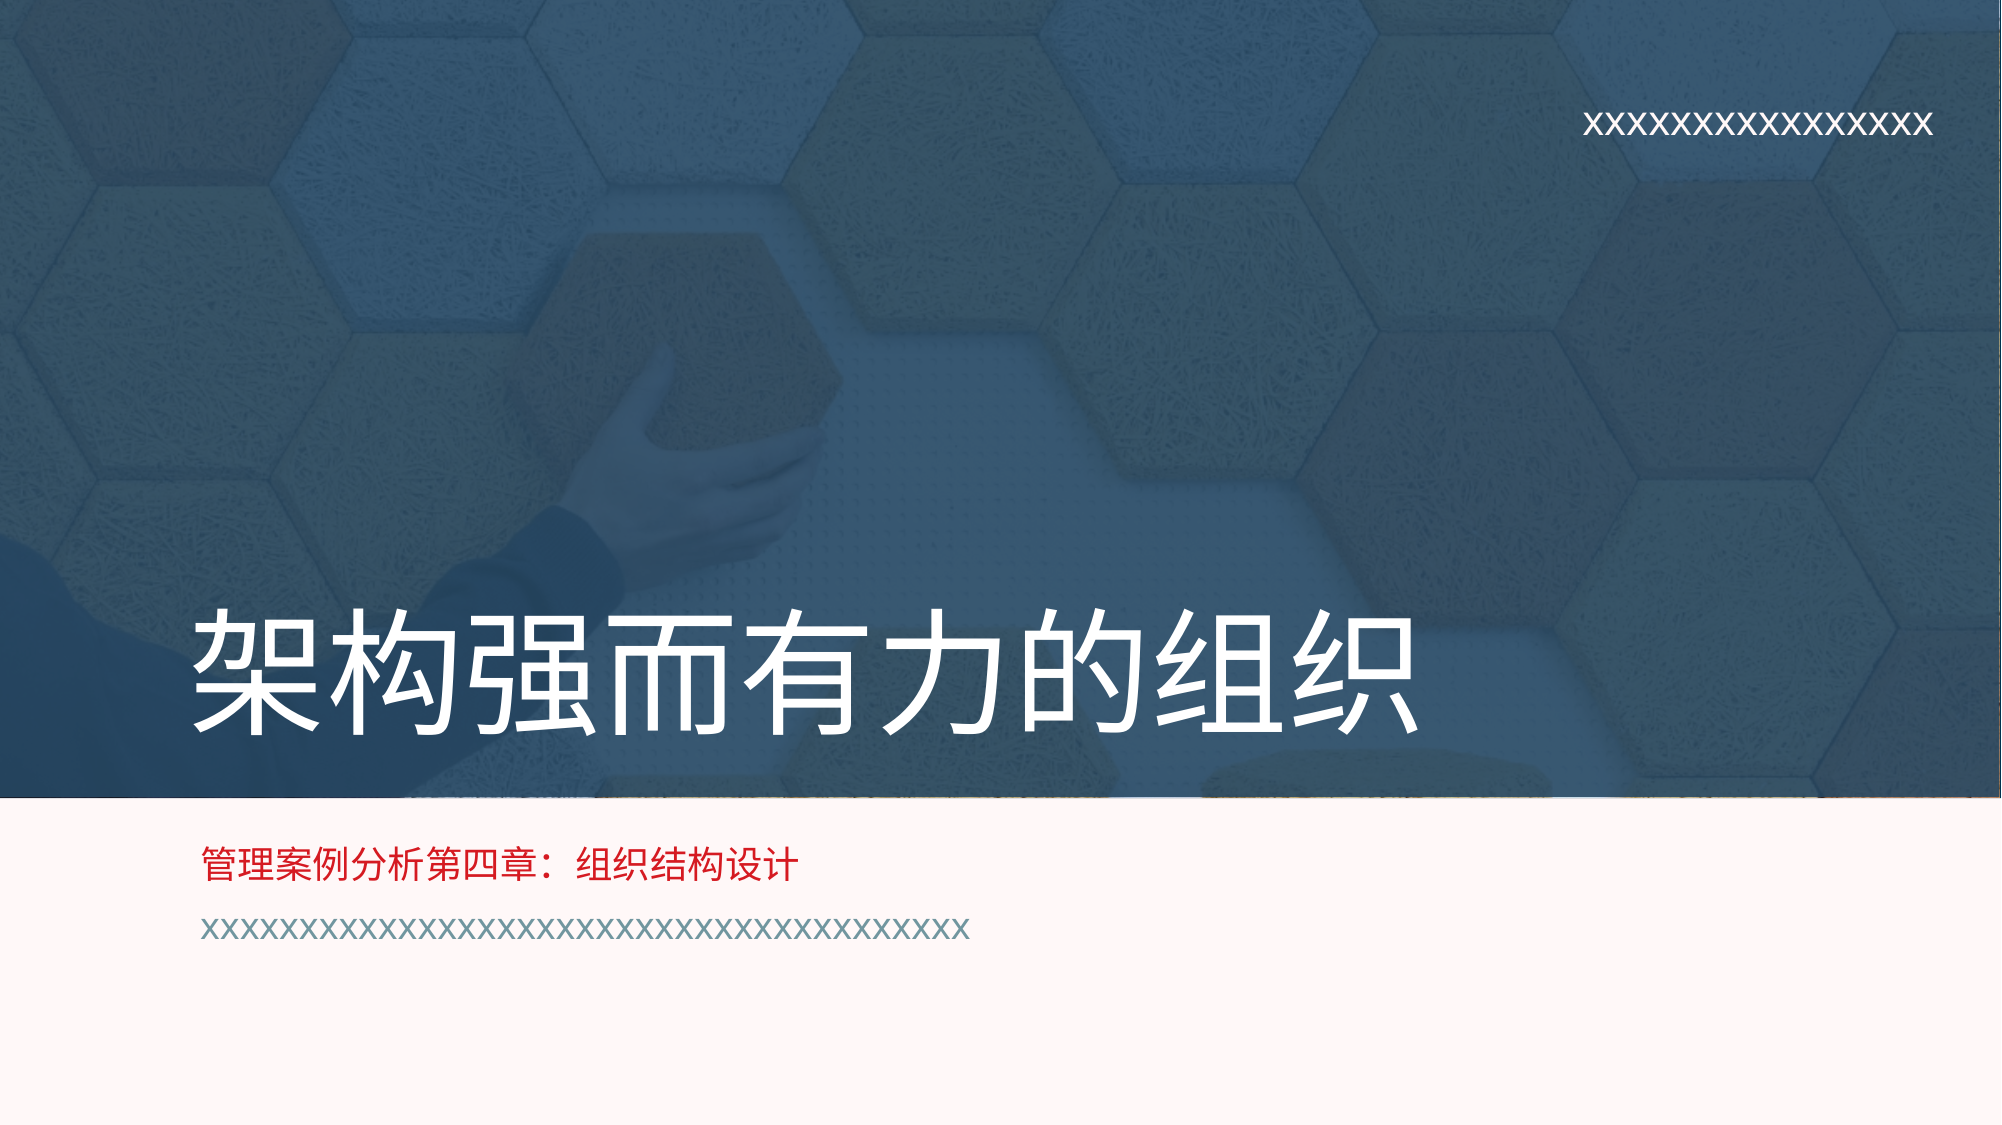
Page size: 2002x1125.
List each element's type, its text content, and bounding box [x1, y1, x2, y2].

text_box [0, 0, 2001, 798]
list 管理案例分析第四章：组织结构设计 [185, 833, 1013, 894]
list xxxxxxxxxxxxxxxxxxxxxxxxxxxxxxxxxxxxxxx [185, 894, 1013, 955]
